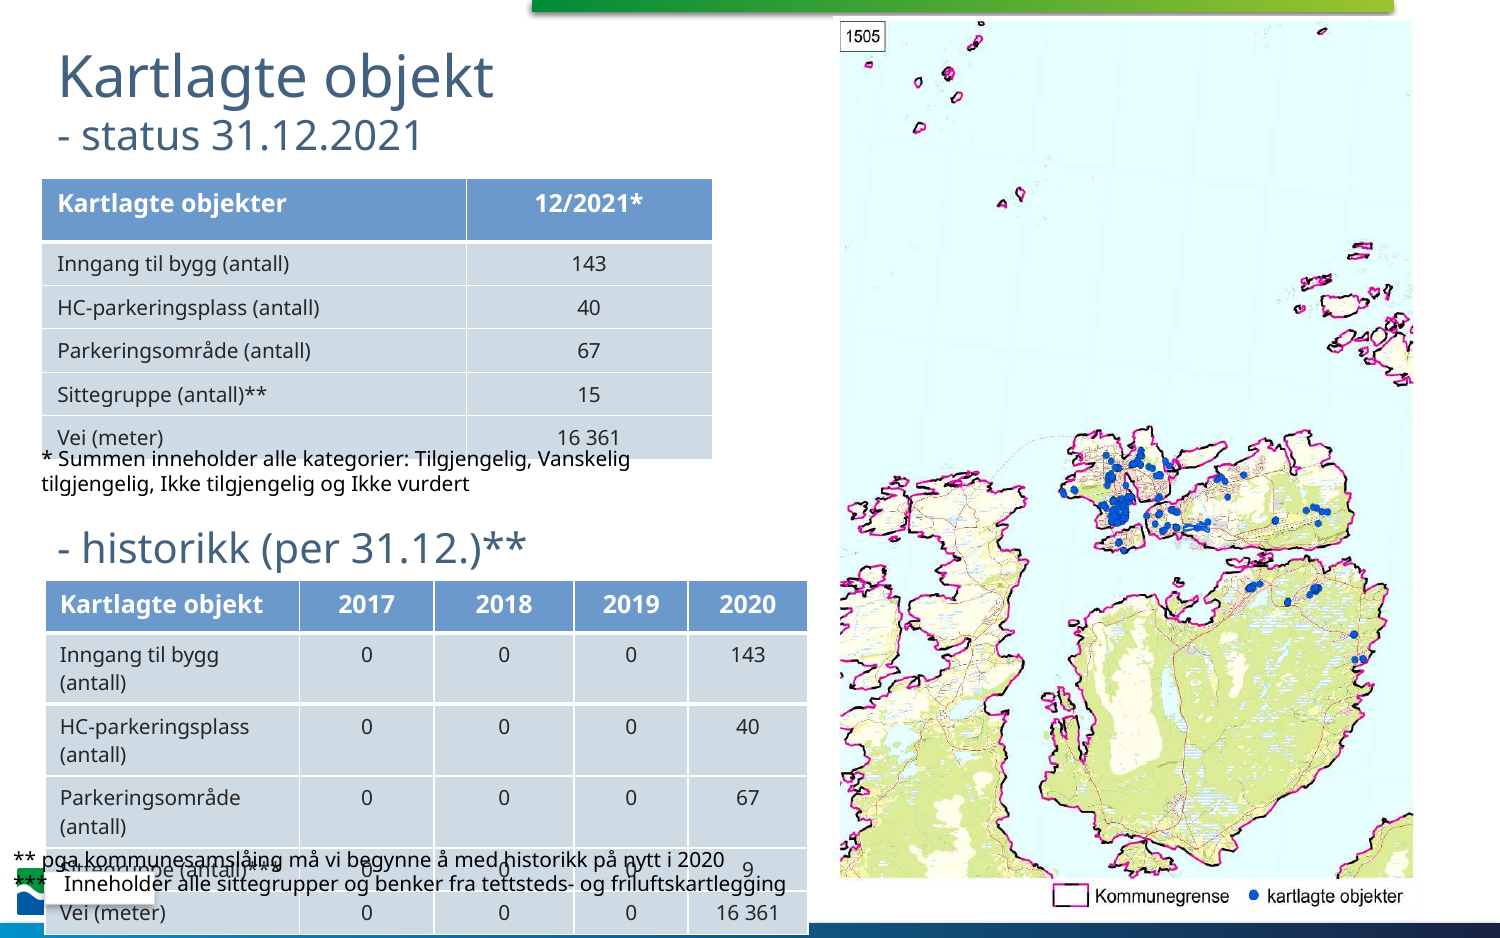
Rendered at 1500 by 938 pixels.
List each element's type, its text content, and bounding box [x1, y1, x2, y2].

table_cell 0 [435, 904, 573, 934]
table_cell 0 [435, 777, 573, 838]
table_cell 0 [575, 706, 687, 775]
table_cell 0 [300, 904, 433, 934]
text_box Kartlagte objekt - status 31.12.2021 [42, 24, 828, 167]
table_header 12/2021* [467, 179, 712, 240]
table_cell Vei (meter) [42, 416, 466, 438]
table_cell 15 [467, 373, 712, 415]
table_cell 0 [300, 706, 433, 775]
table_cell 9 [802, 849, 807, 890]
table_header Kartlagte objekter [42, 179, 466, 240]
table_cell Vei (meter) [46, 904, 299, 934]
table_cell 16 361 [467, 416, 712, 459]
table_cell Parkeringsområde (antall) [46, 777, 299, 838]
table_cell 143 [689, 635, 807, 702]
table_cell 0 [435, 635, 573, 702]
table_header 2018 [435, 581, 573, 631]
table_cell Parkeringsområde (antall) [42, 329, 466, 372]
table_cell 143 [467, 244, 712, 285]
text_box - historikk (per 31.12.)** [42, 496, 828, 580]
table_header 2017 [300, 581, 433, 631]
table_cell 67 [467, 329, 712, 372]
table_cell Sittegruppe (antall)** [42, 373, 466, 415]
table_header Kartlagte objekt [46, 581, 299, 631]
table_header 2020 [689, 581, 807, 631]
table_cell 0 [575, 904, 687, 934]
table_cell 0 [435, 706, 573, 775]
table_cell 0 [575, 777, 687, 838]
table_cell 16 361 [689, 892, 807, 934]
picture [833, 16, 1419, 913]
text_box ** pga kommunesamslåing må vi begynne å med historikk på nytt i 2020 *** Inneholder alle sittegrupper og benker fra tettsteds- og friluftskartlegging [0, 838, 802, 904]
text_box * Summen inneholder alle kategorier: Tilgjengelig, Vanskelig tilgjengelig, Ikke tilgjengelig og Ikke vurdert [26, 438, 711, 504]
table_cell Inngang til bygg (antall) [42, 244, 466, 285]
table_cell 67 [689, 777, 807, 847]
table_cell 0 [300, 635, 433, 702]
table_cell 40 [689, 706, 807, 775]
table_cell 0 [300, 777, 433, 838]
table_cell 40 [467, 286, 712, 328]
table_cell HC-parkeringsplass (antall) [42, 286, 466, 328]
table_cell Inngang til bygg (antall) [46, 635, 299, 702]
table_header 2019 [575, 581, 687, 631]
table_cell 0 [575, 635, 687, 702]
table_cell HC-parkeringsplass (antall) [46, 706, 299, 775]
